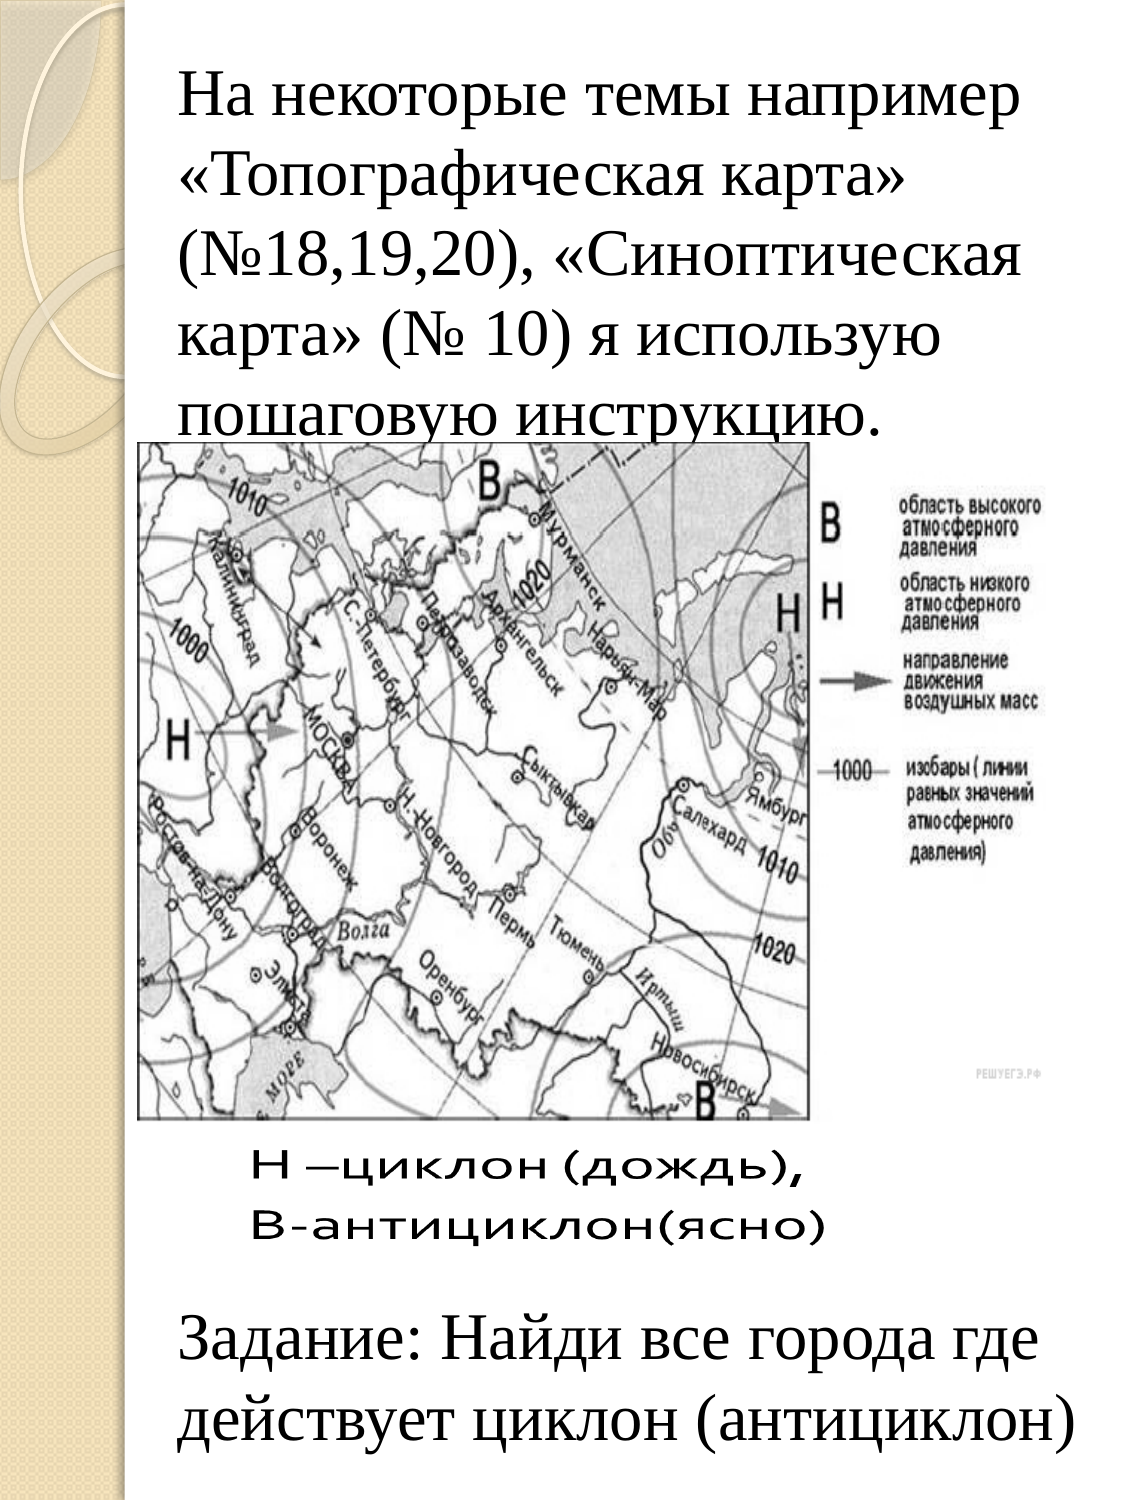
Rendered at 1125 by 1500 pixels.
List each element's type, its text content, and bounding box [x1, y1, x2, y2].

picture [136, 442, 1047, 1277]
list На некоторые темы например «Топографическая карта» (№18,19,20), «Синоптическая карта» (№ 10) я использую пошаговую инструкцию. Задание: Найди все города где действует циклон (антициклон) [149, 41, 1100, 1471]
